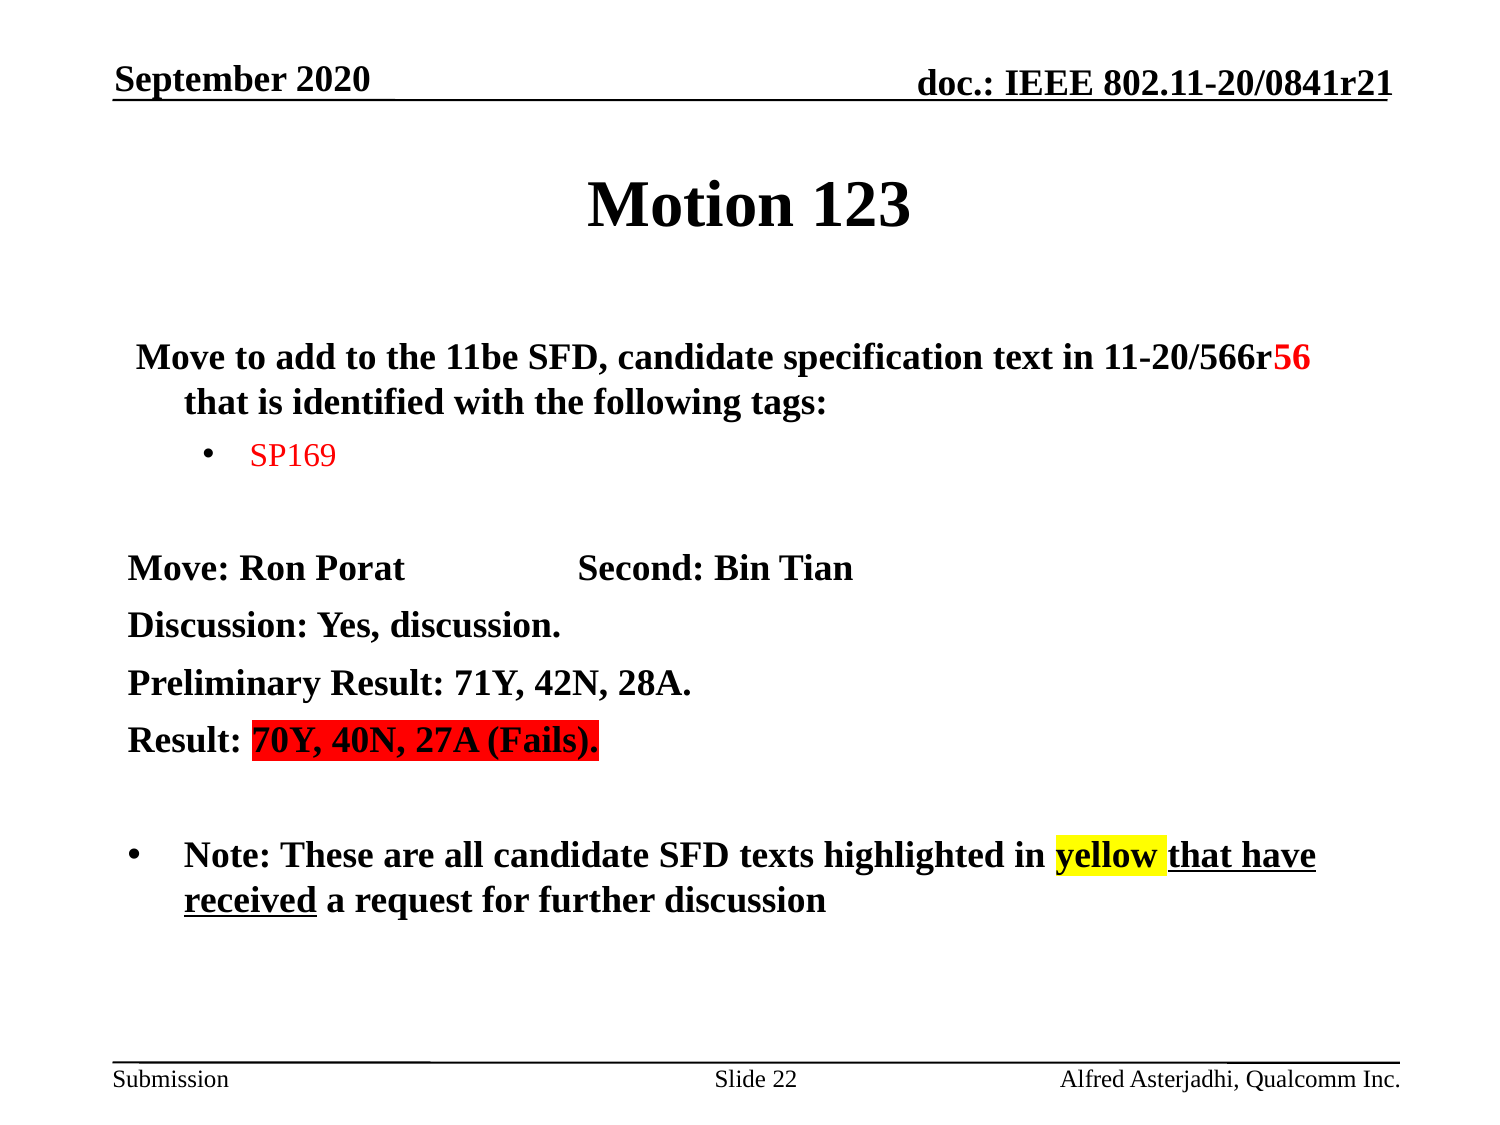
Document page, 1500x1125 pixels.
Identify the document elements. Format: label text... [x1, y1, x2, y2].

title Motion 123 [112, 112, 1388, 288]
list Move to add to the 11be SFD, candidate specification text in 11-20/566r56 that is identified with the following tags: SP169 Move: Ron Porat Second: Bin Tian Discussion: Yes, discussion. Preliminary Result: 71Y, 42N, 28A. Result: 70Y, 40N, 27A (Fails). Note: These are all candidate SFD texts highlighted in yellow that have received a request for further discussion [112, 324, 1388, 1000]
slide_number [114, 54, 423, 100]
footer Alfred Asterjadhi, Qualcomm Inc. [878, 1061, 1402, 1093]
slide_number Slide 22 [712, 1061, 800, 1123]
